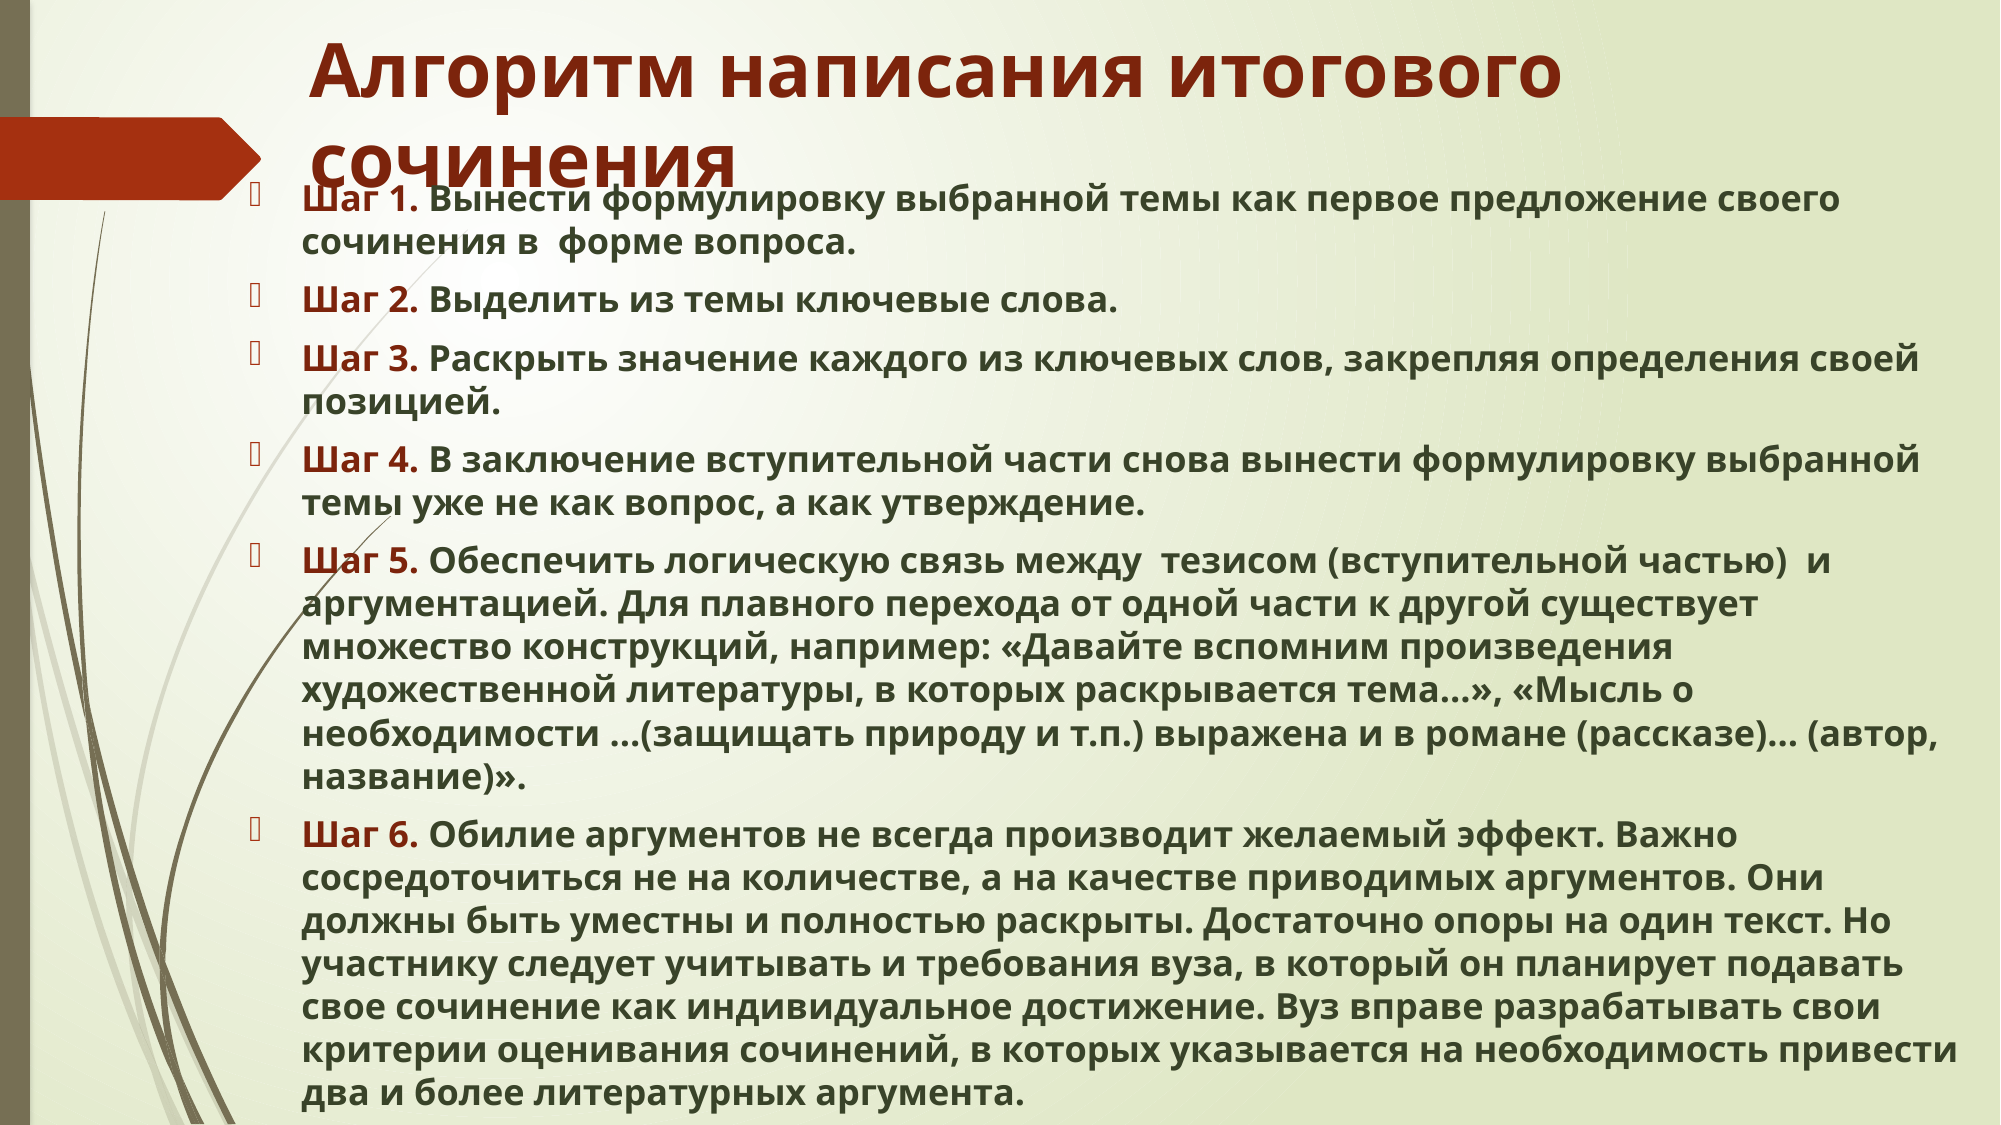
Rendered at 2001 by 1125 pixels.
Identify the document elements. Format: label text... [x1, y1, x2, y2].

list Шаг 1. Вынести формулировку выбранной темы как первое предложение своего сочинения в форме вопроса. Шаг 2. Выделить из темы ключевые слова. Шаг 3. Раскрыть значение каждого из ключевых слов, закрепляя определения своей позицией. Шаг 4. В заключение вступительной части снова вынести формулировку выбранной темы уже не как вопрос, а как утверждение. Шаг 5. Обеспечить логическую связь между тезисом (вступительной частью) и аргументацией. Для плавного перехода от одной части к другой существует множество конструкций, например: «Давайте вспомним произведения художественной литературы, в которых раскрывается тема…», «Мысль о необходимости …(защищать природу и т.п.) выражена и в романе (рассказе)… (автор, название)». Шаг 6. Обилие аргументов не всегда производит желаемый эффект. Важно сосредоточиться не на количестве, а на качестве приводимых аргументов. Они должны быть уместны и полностью раскрыты. Достаточно опоры на один текст. Но участнику следует учитывать и требования вуза, в который он планирует подавать свое сочинение как индивидуальное достижение. Вуз вправе разрабатывать свои критерии оценивания сочинений, в которых указывается на необходимость привести два и более литературных аргумента. [234, 168, 1982, 1125]
title Алгоритм написания итогового сочинения [295, 14, 2000, 134]
